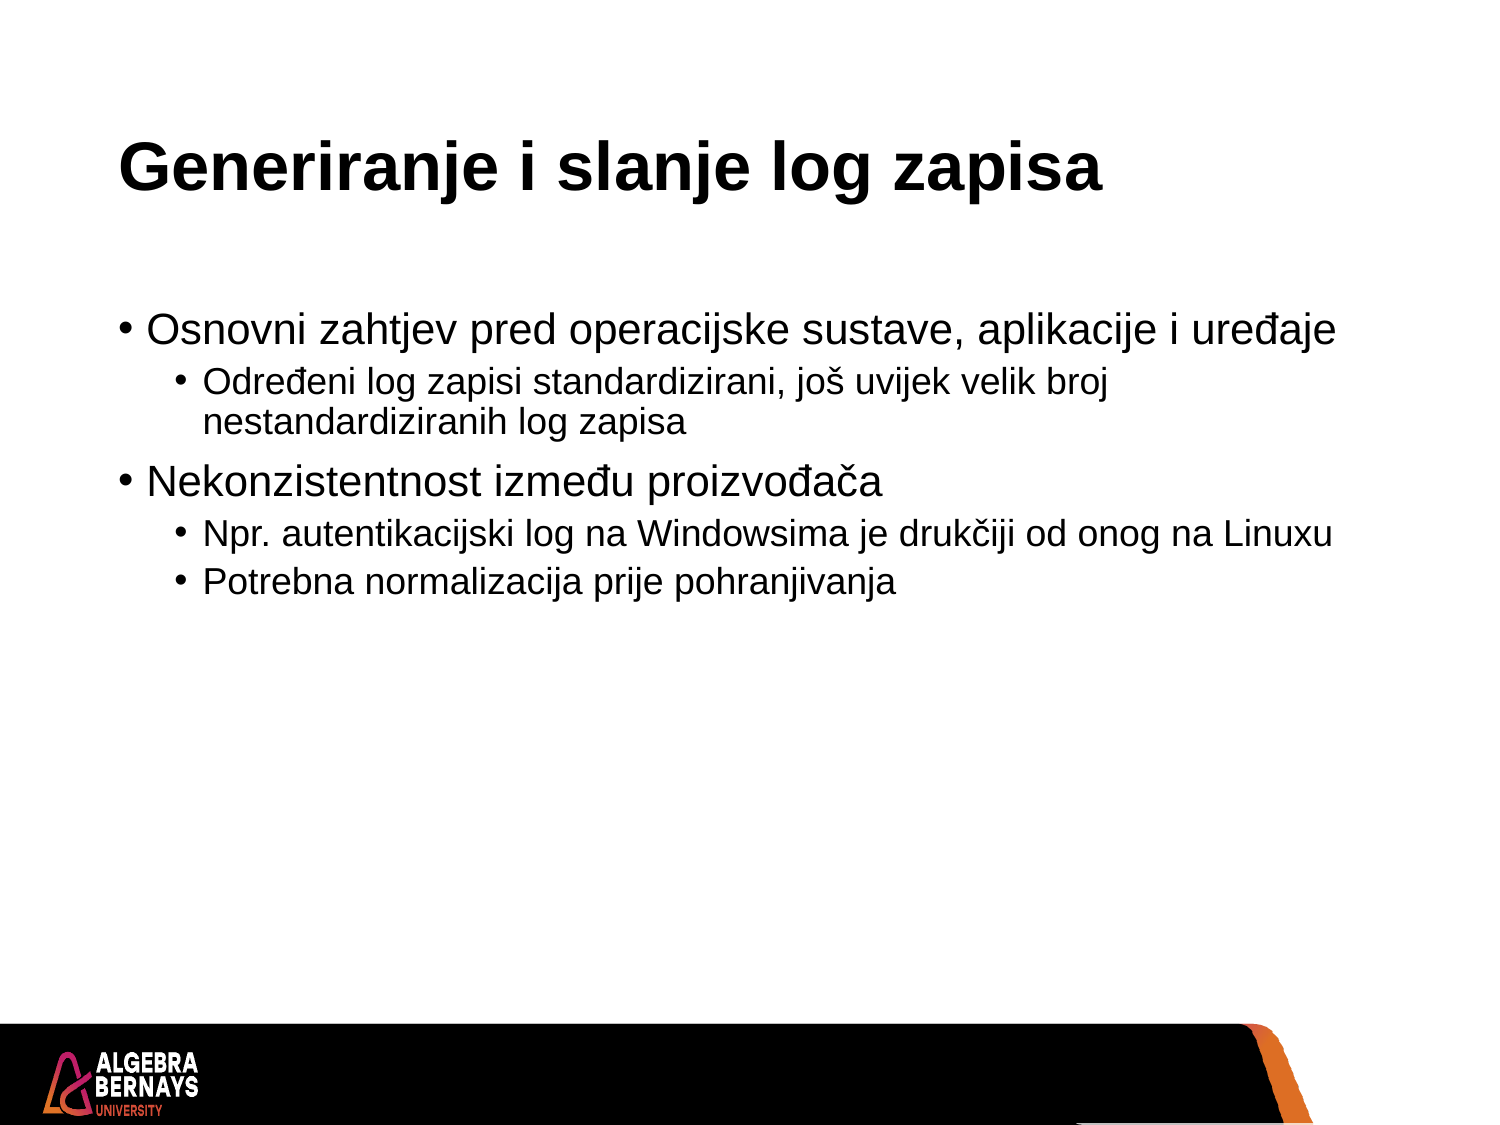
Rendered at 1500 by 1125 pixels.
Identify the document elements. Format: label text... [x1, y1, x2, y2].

picture [0, 1023, 1468, 1125]
title Generiranje i slanje log zapisa [103, 59, 1397, 278]
list Osnovni zahtjev pred operacijske sustave, aplikacije i uređaje Određeni log zapisi standardizirani, još uvijek velik broj nestandardiziranih log zapisa Nekonzistentnost između proizvođača Npr. autentikacijski log na Windowsima je drukčiji od onog na Linuxu Potrebna normalizacija prije pohranjivanja [103, 299, 1397, 1014]
